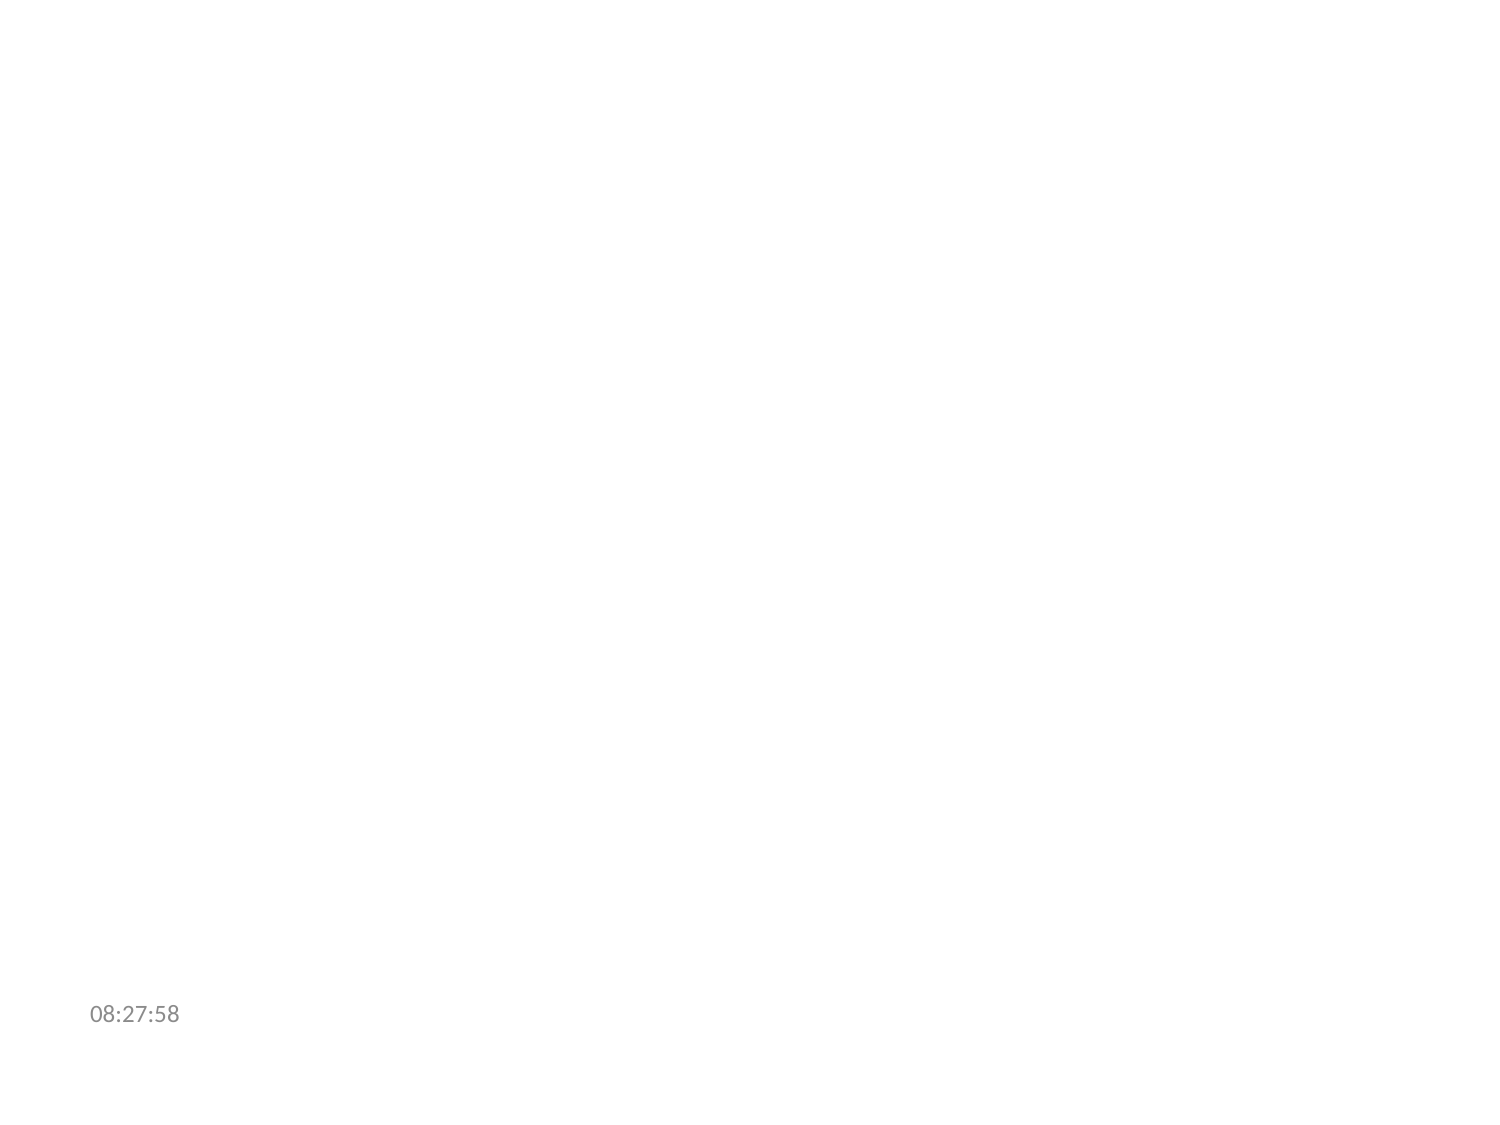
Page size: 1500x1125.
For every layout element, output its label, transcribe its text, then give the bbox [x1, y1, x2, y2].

text_box 15:35:09 [75, 982, 425, 1043]
